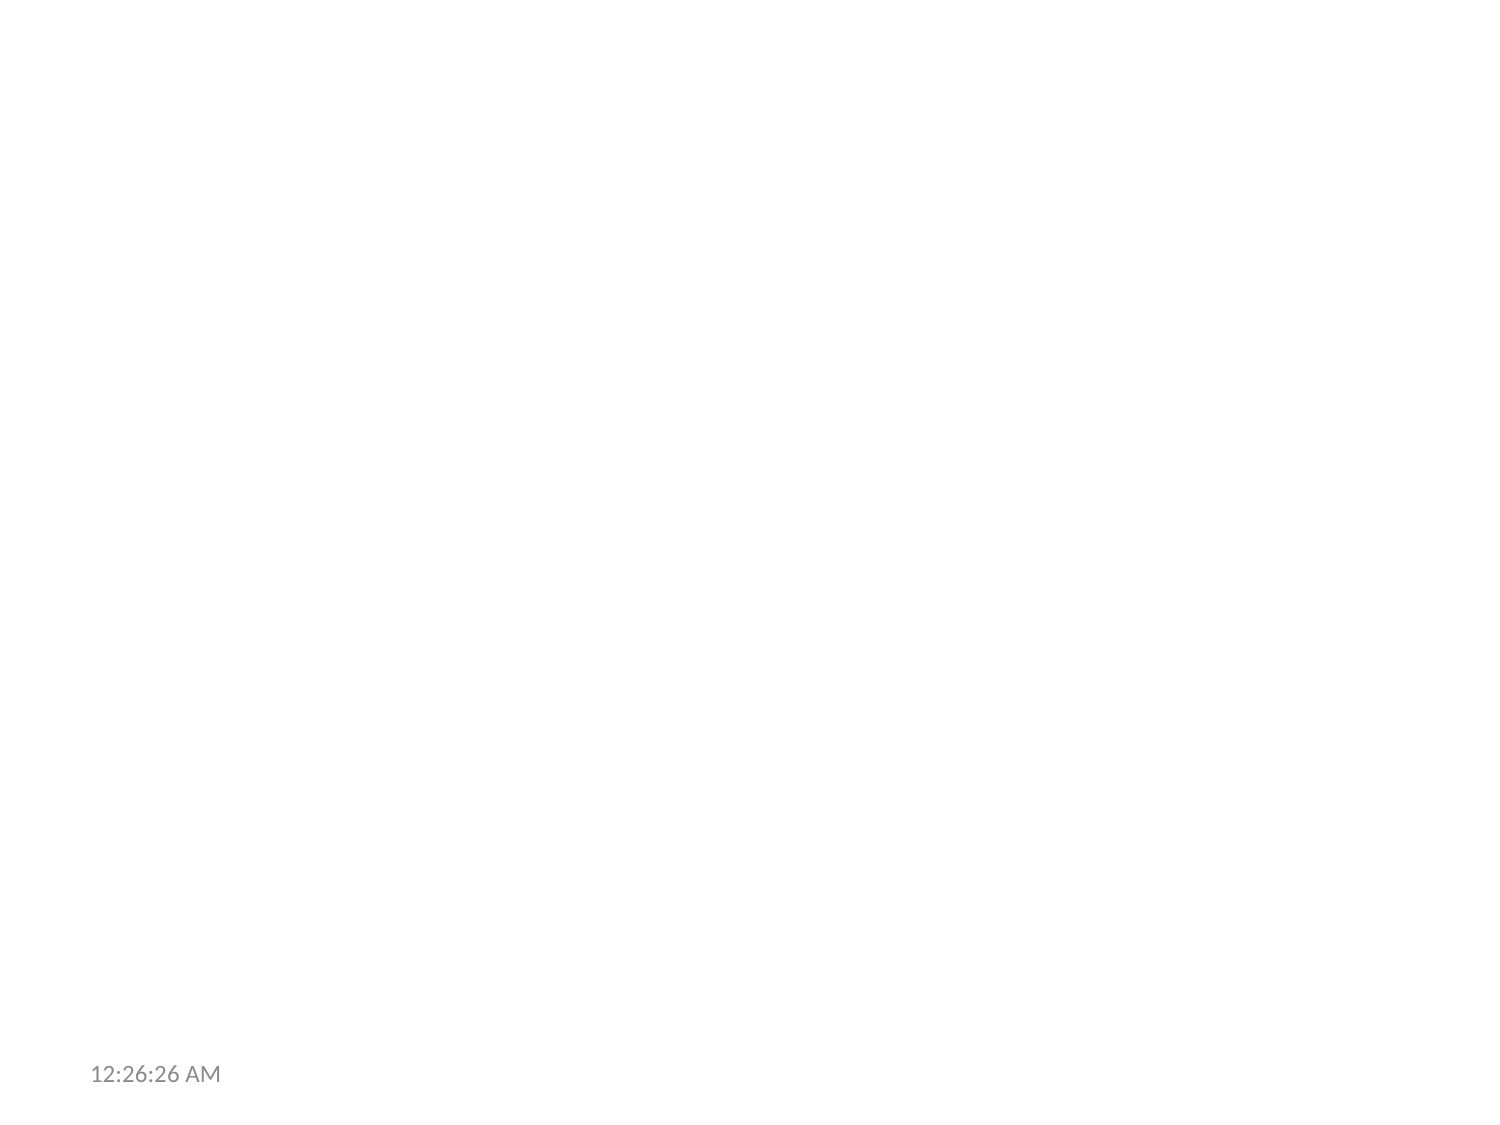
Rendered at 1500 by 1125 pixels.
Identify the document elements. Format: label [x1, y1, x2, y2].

slide_number [75, 1042, 425, 1103]
